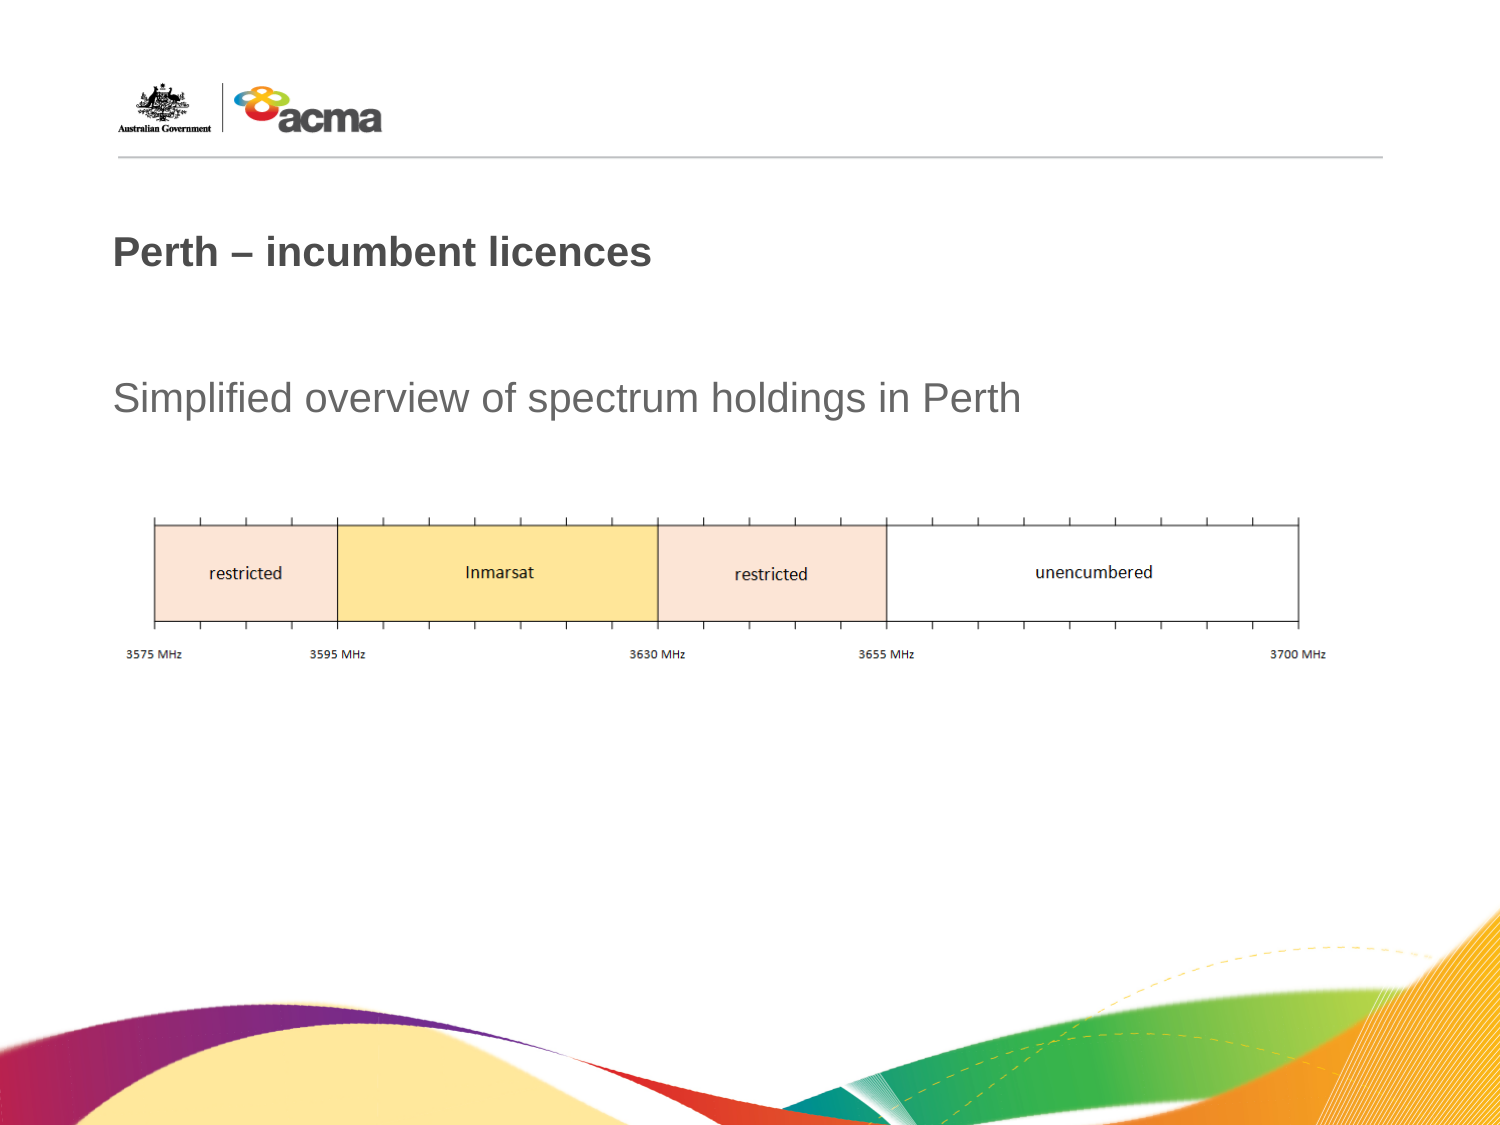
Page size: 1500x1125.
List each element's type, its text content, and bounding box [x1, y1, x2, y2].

list Simplified overview of spectrum holdings in Perth [112, 312, 1388, 913]
title Perth – incumbent licences [112, 224, 1388, 300]
picture [0, 0, 1500, 1125]
